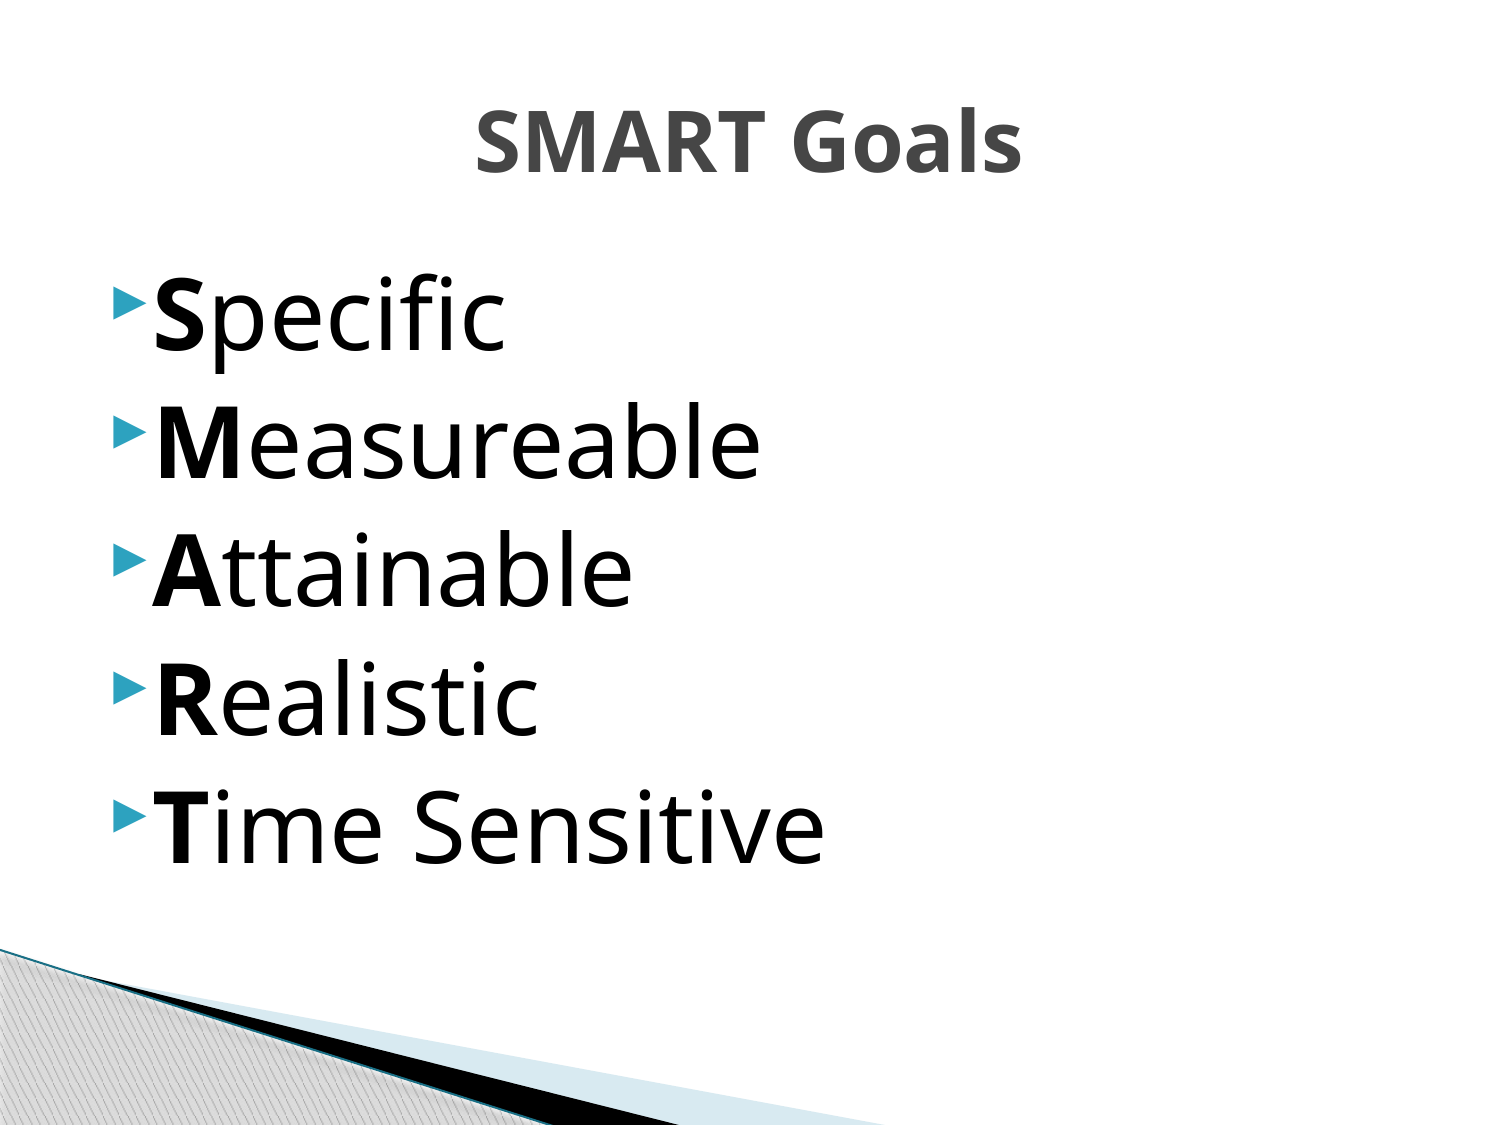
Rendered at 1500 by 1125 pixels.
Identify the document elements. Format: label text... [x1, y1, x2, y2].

list Specific Measureable Attainable Realistic Time Sensitive [75, 243, 1425, 986]
title SMART Goals [75, 45, 1425, 233]
